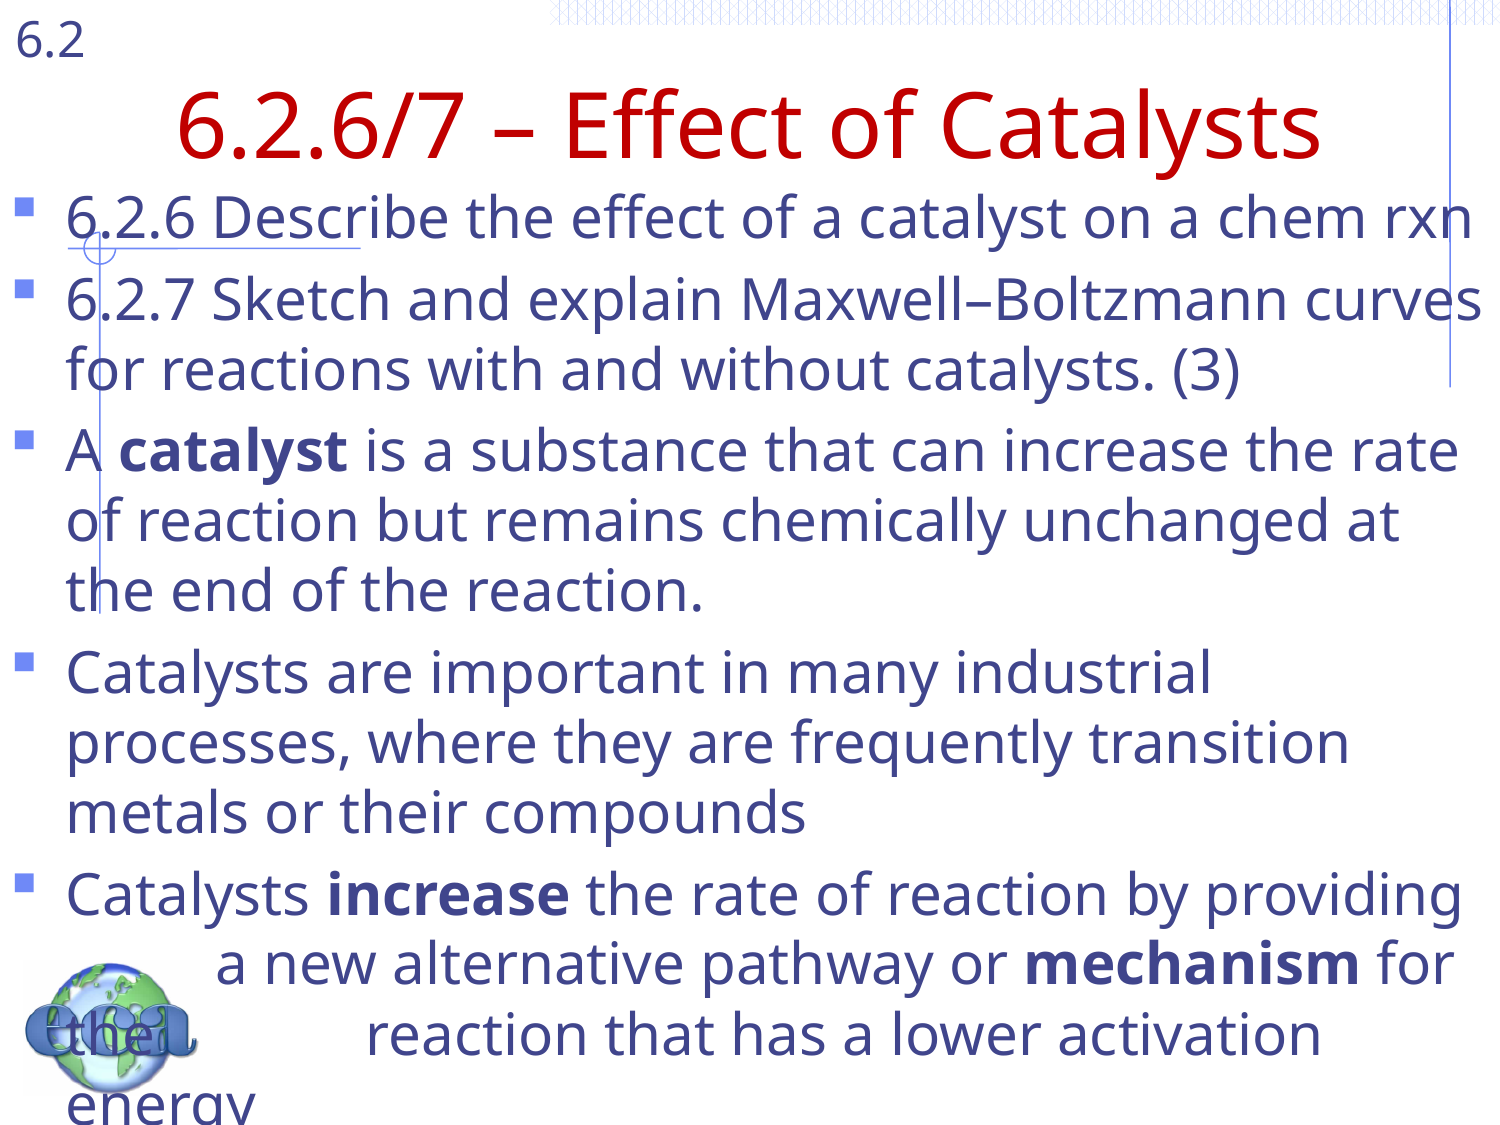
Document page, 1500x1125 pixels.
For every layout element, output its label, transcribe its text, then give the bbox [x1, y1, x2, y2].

list 6.2.6 Describe the effect of a catalyst on a chem rxn 6.2.7 Sketch and explain Maxwell–Boltzmann curves for reactions with and without catalysts. (3) A catalyst is a substance that can increase the rate of reaction but remains chemically unchanged at the end of the reaction. Catalysts are important in many industrial processes, where they are frequently transition metals or their compounds Catalysts increase the rate of reaction by providing a new alternative pathway or mechanism for the reaction that has a lower activation energy [0, 172, 1500, 894]
title 6.2.6/7 – Effect of Catalysts [17, 49, 1483, 172]
picture [23, 960, 200, 1096]
